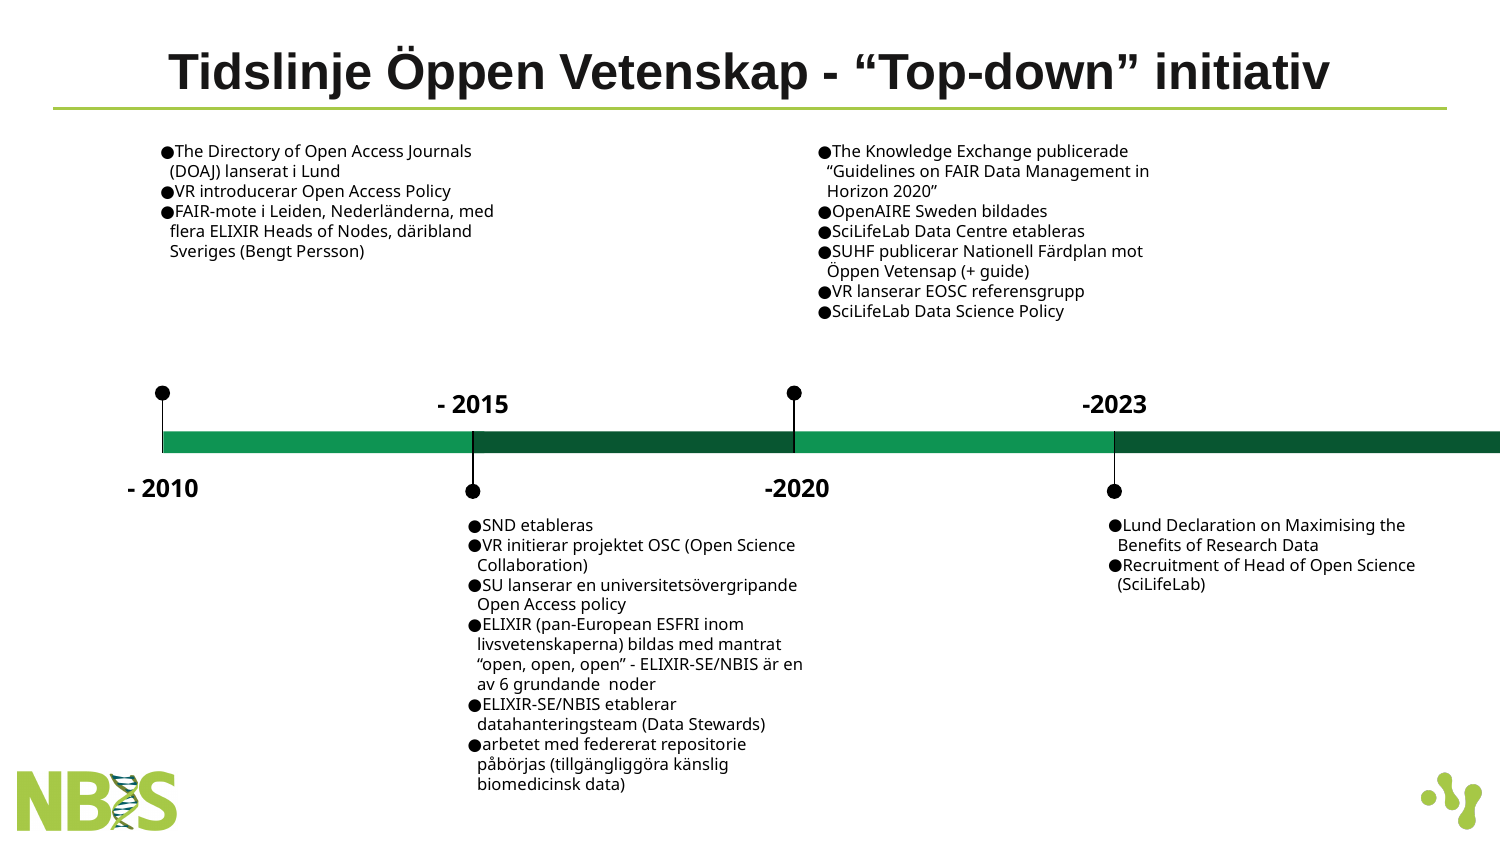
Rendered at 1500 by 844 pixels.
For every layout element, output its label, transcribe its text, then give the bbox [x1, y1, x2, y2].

title Tidslinje Öppen Vetenskap - “Top-down” initiativ [53, 39, 1447, 107]
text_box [1053, 369, 1500, 655]
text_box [740, 125, 1173, 515]
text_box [91, 125, 516, 515]
picture [1419, 771, 1483, 831]
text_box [411, 369, 823, 844]
picture [17, 771, 178, 831]
